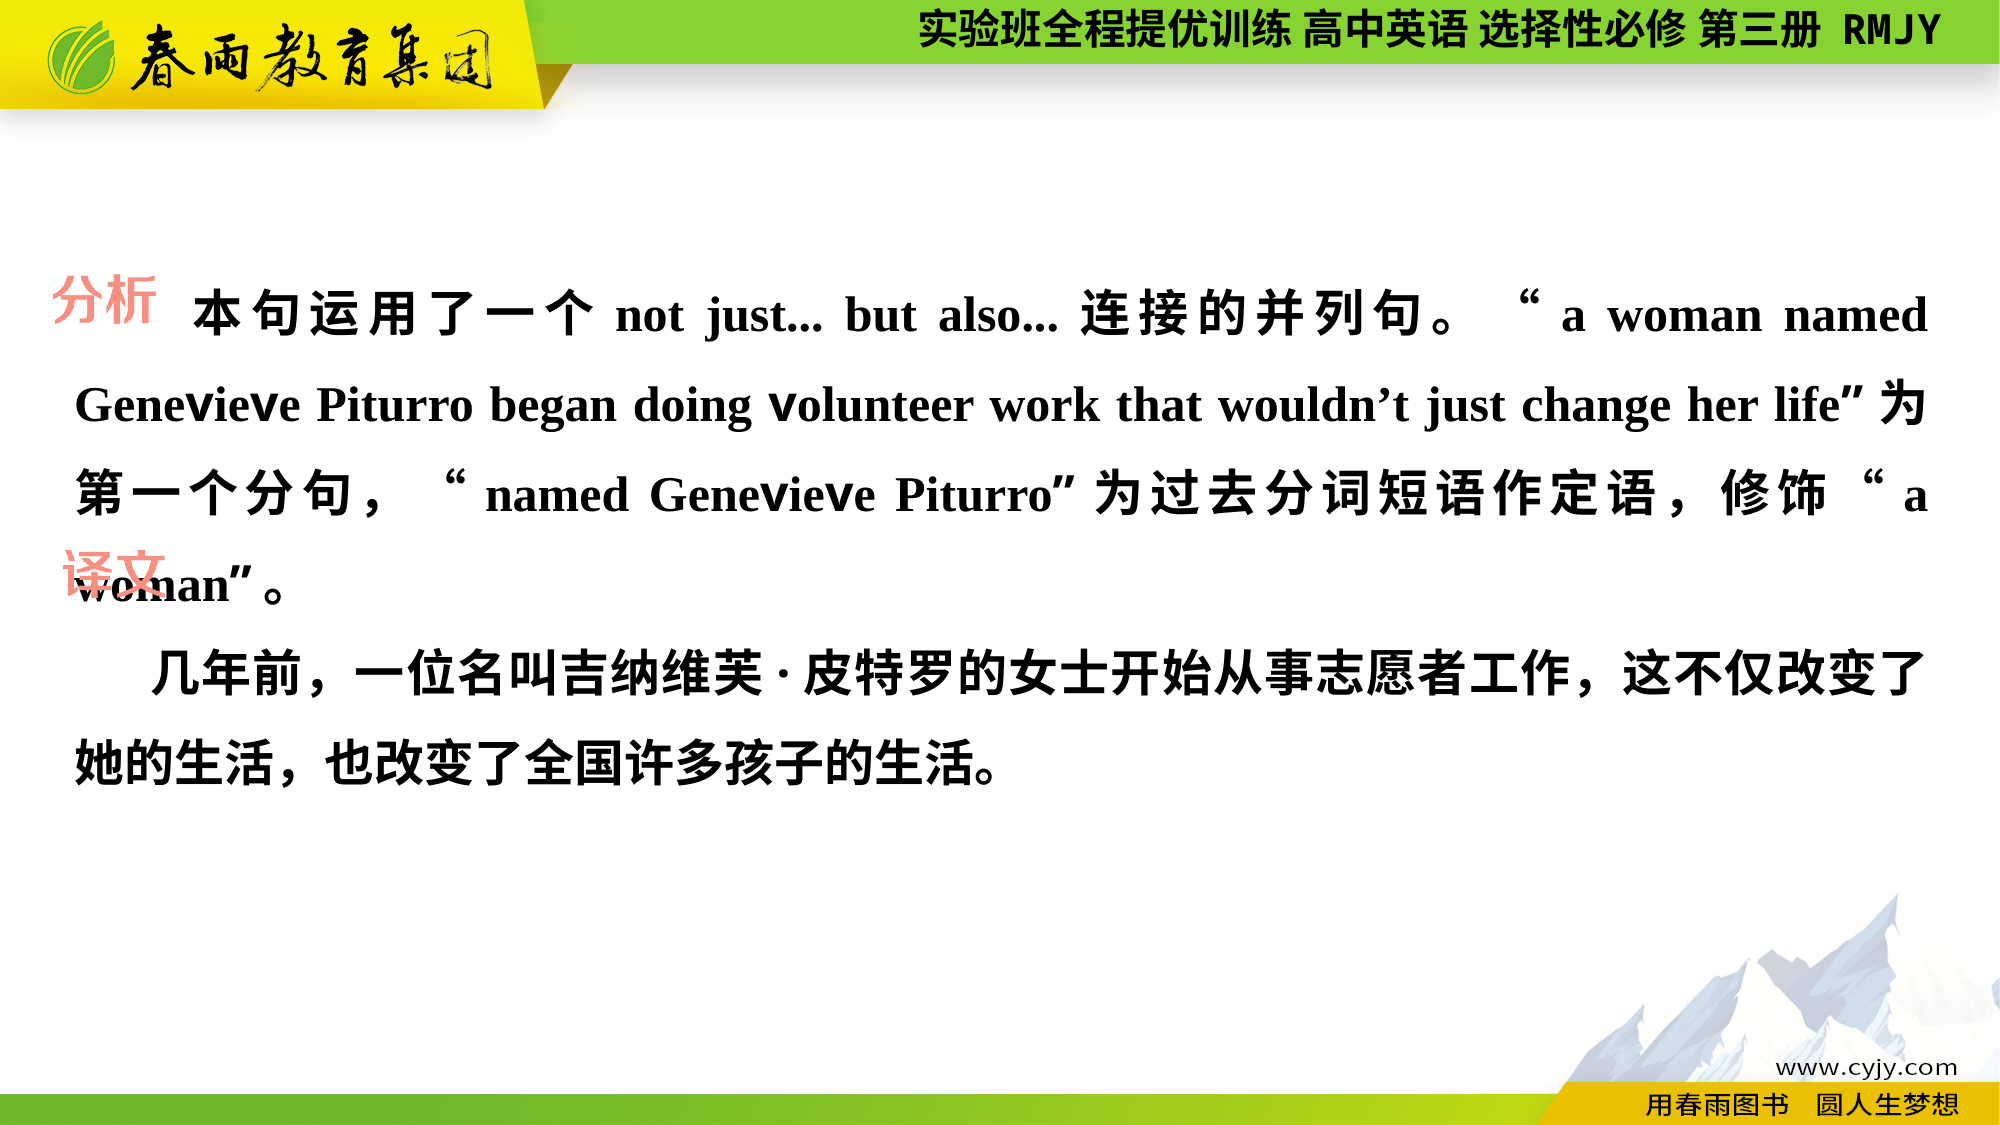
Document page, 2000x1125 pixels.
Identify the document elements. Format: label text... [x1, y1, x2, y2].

picture [0, 0, 2000, 1125]
list 本句运用了一个not just... but also...连接的并列句。“a woman named Genevieve Piturro began doing volunteer work that wouldn’t just change her life”为第一个分句，“named Genevieve Piturro”为过去分词短语作定语，修饰“a woman”。 几年前，一位名叫吉纳维芙·皮特罗的女士开始从事志愿者工作，这不仅改变了她的生活，也改变了全国许多孩子的生活。 [59, 243, 1944, 714]
